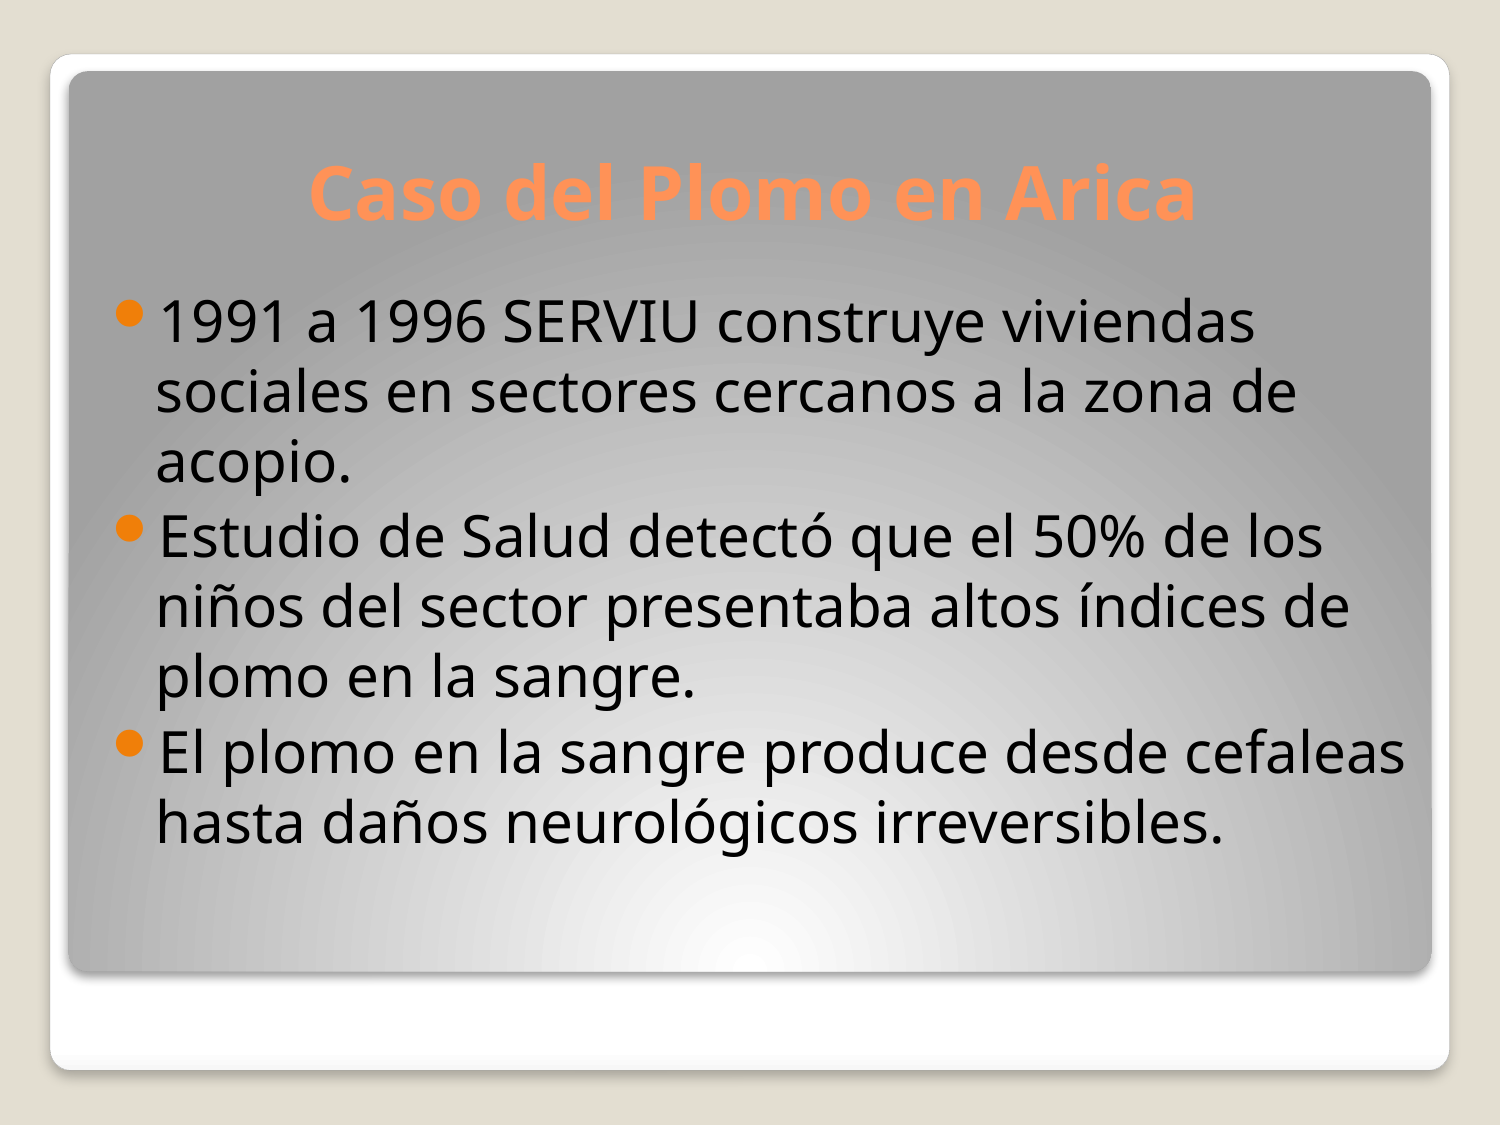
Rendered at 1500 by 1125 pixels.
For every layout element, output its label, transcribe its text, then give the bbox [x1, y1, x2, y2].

title Caso del Plomo en Arica [82, 70, 1425, 243]
list 1991 a 1996 SERVIU construye viviendas sociales en sectores cercanos a la zona de acopio. Estudio de Salud detectó que el 50% de los niños del sector presentaba altos índices de plomo en la sangre. El plomo en la sangre produce desde cefaleas hasta daños neurológicos irreversibles. [82, 269, 1425, 957]
